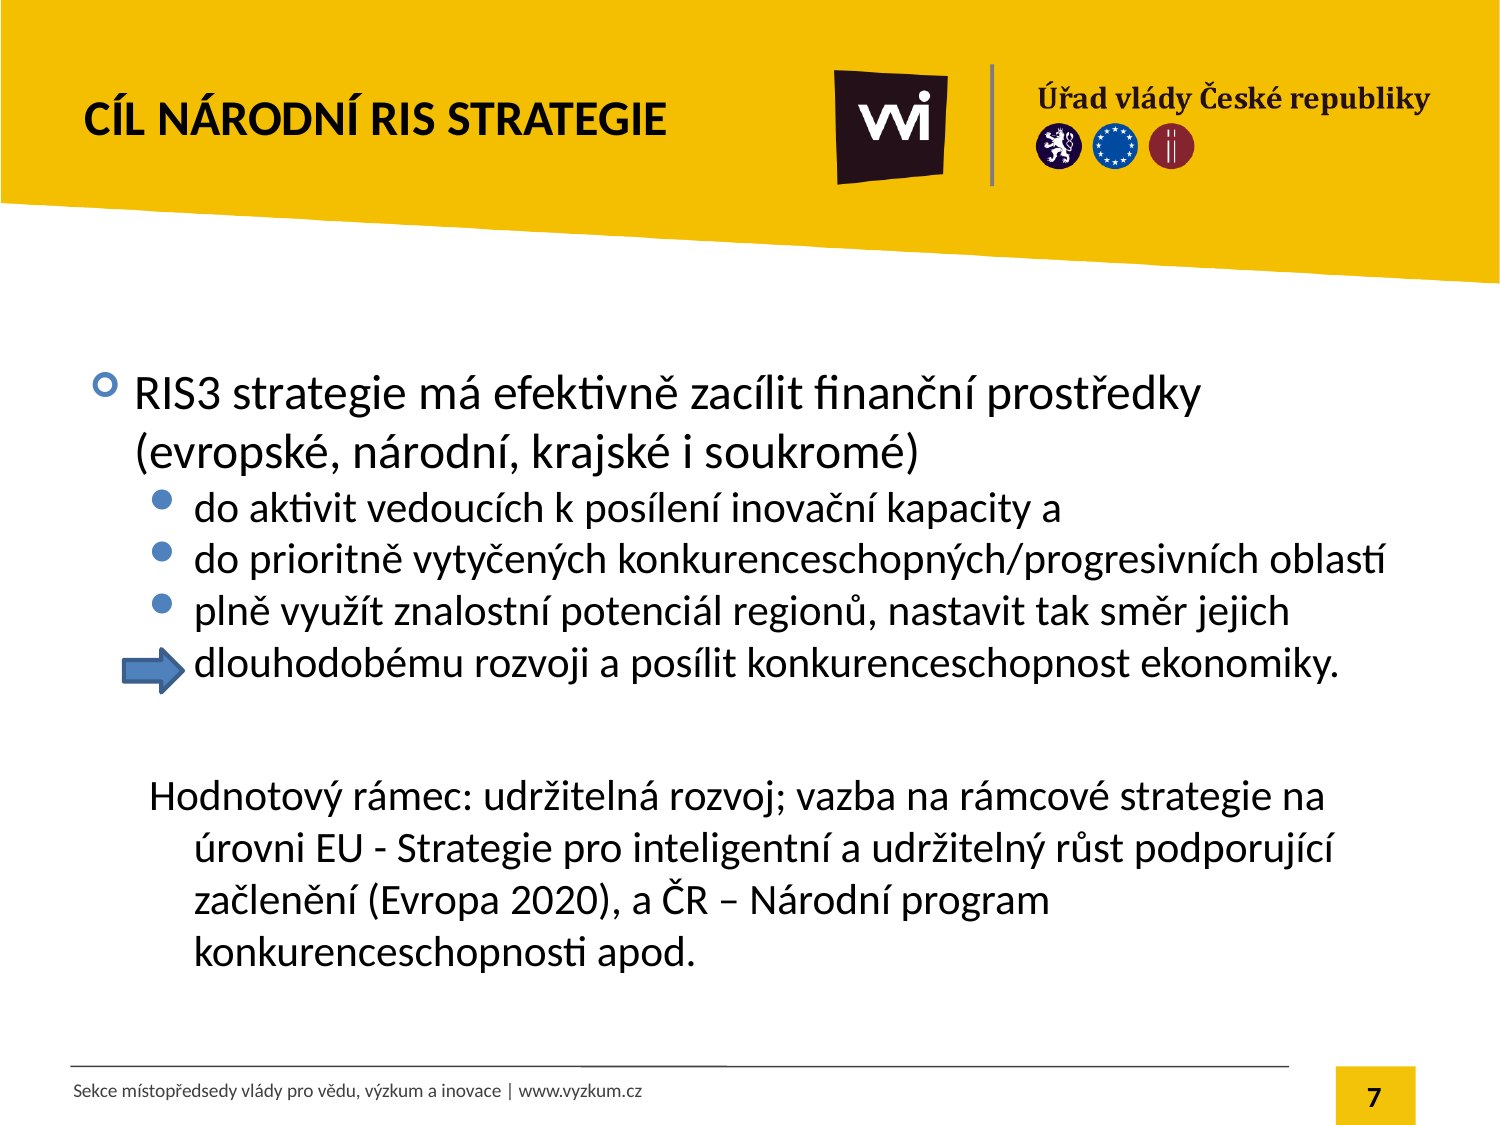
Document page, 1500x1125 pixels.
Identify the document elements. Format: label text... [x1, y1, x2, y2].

text_box [121, 647, 186, 695]
slide_number 7 [1324, 1066, 1425, 1125]
picture [0, 0, 1500, 284]
title Cíl Národní RIS strategie [70, 70, 727, 153]
list RIS3 strategie má efektivně zacílit finanční prostředky (evropské, národní, krajské i soukromé) do aktivit vedoucích k posílení inovační kapacity a do prioritně vytyčených konkurenceschopných/progresivních oblastí plně využít znalostní potenciál regionů, nastavit tak směr jejich dlouhodobému rozvoji a posílit konkurenceschopnost ekonomiky. Hodnotový rámec: udržitelná rozvoj; vazba na rámcové strategie na úrovni EU - Strategie pro inteligentní a udržitelný růst podporující začlenění (Evropa 2020), a ČR – Národní program konkurenceschopnosti apod. [75, 328, 1418, 985]
